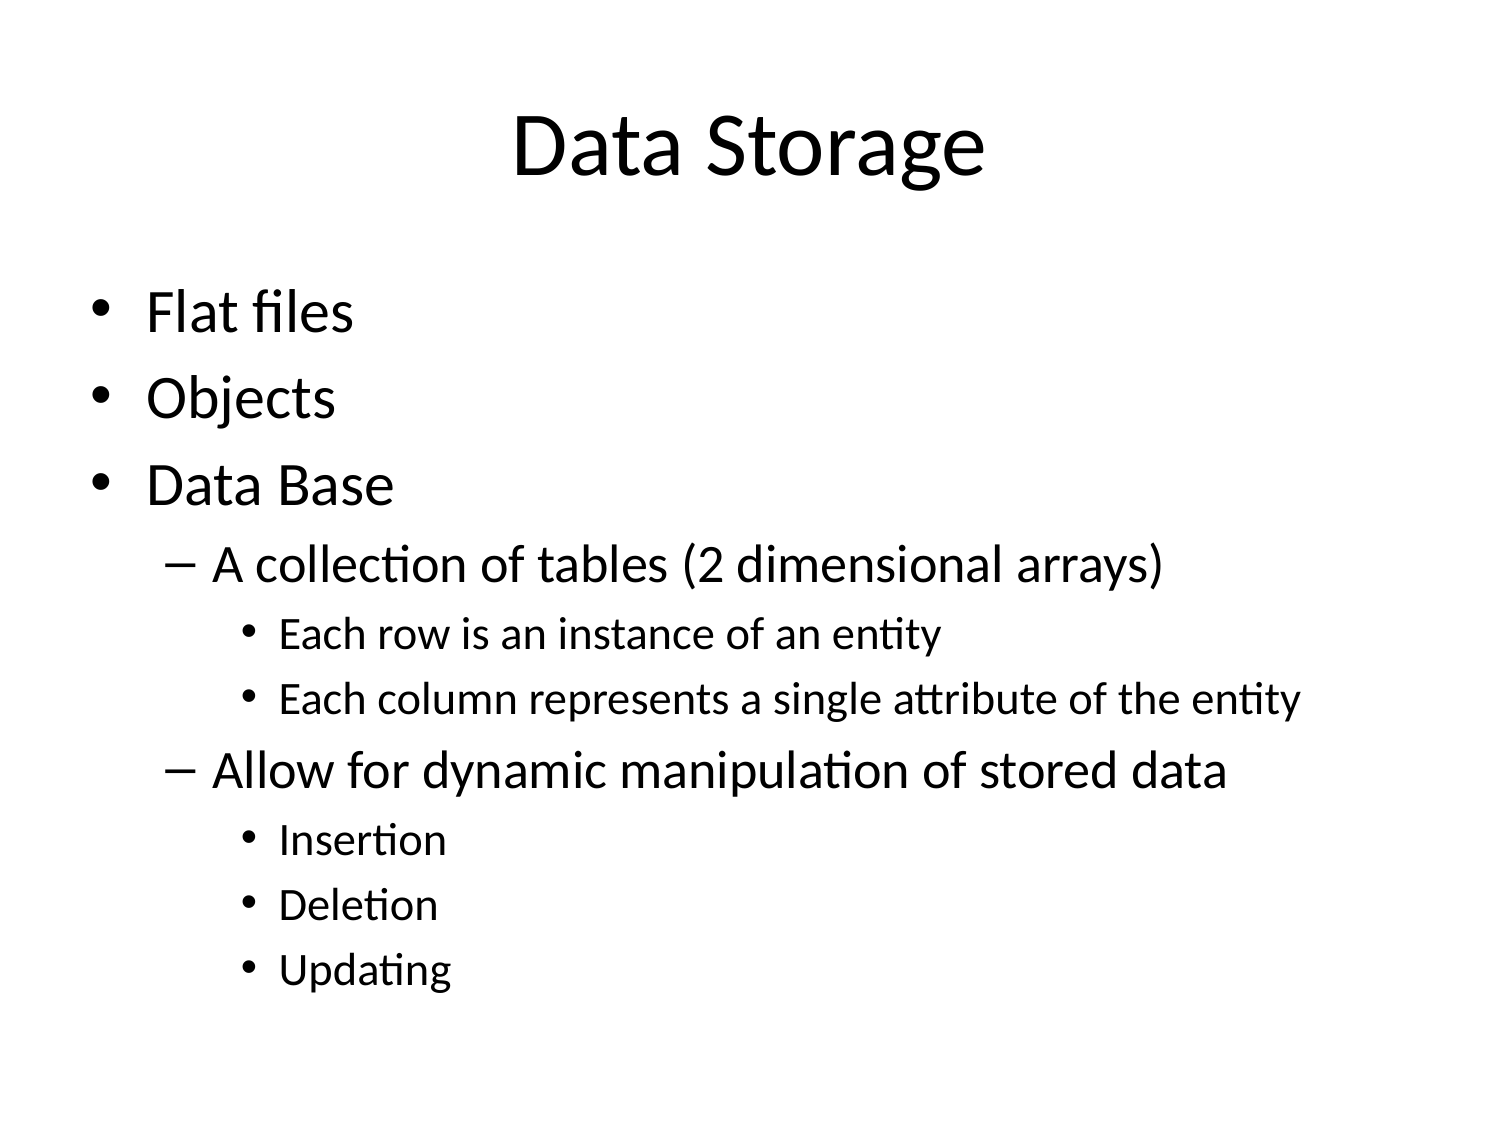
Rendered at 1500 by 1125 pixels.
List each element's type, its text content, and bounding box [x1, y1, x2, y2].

list Flat files Objects Data Base A collection of tables (2 dimensional arrays) Each row is an instance of an entity Each column represents a single attribute of the entity Allow for dynamic manipulation of stored data Insertion Deletion Updating [75, 262, 1425, 1005]
title Data Storage [75, 45, 1425, 233]
